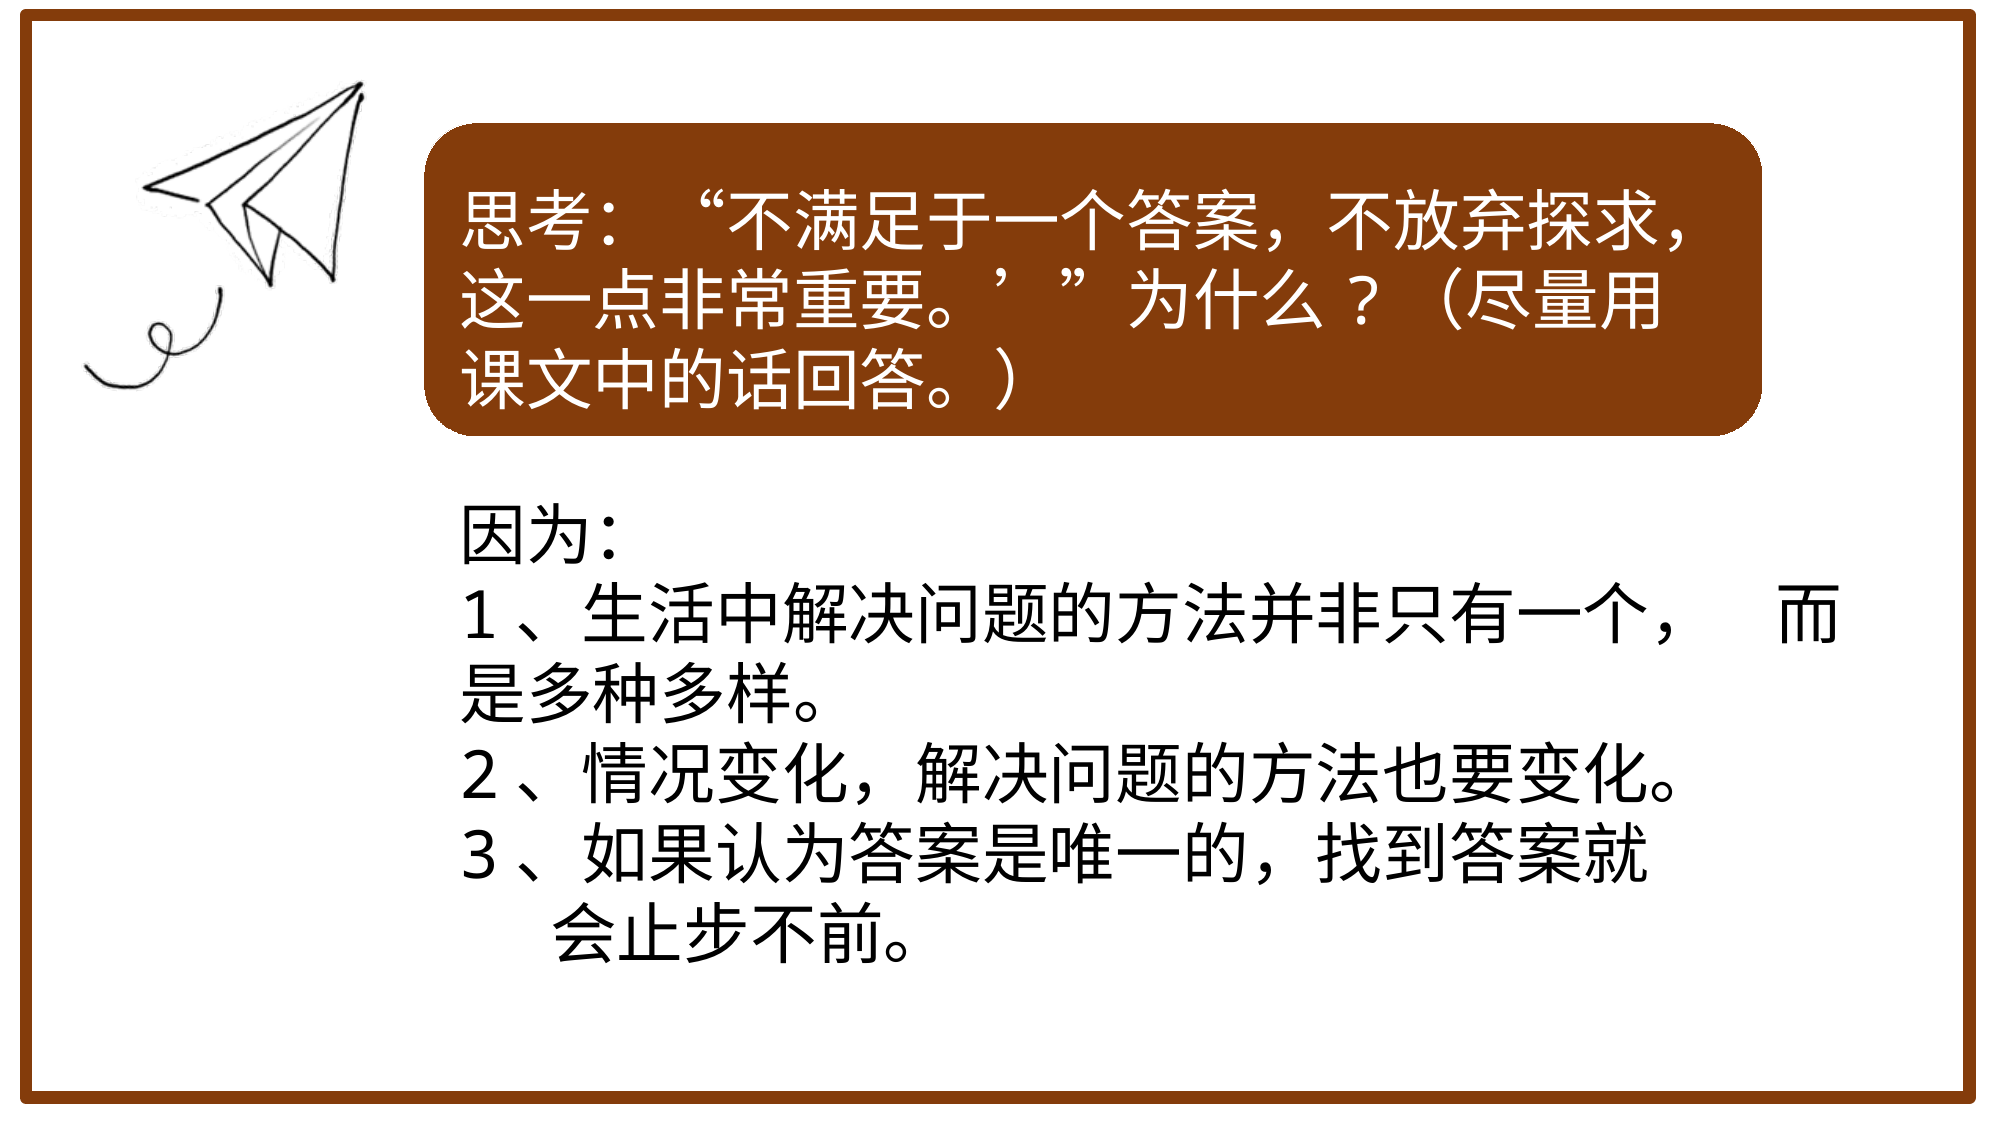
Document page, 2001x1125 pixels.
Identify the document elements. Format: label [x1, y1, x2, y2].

text_box [26, 15, 1970, 1098]
picture [68, 79, 382, 392]
